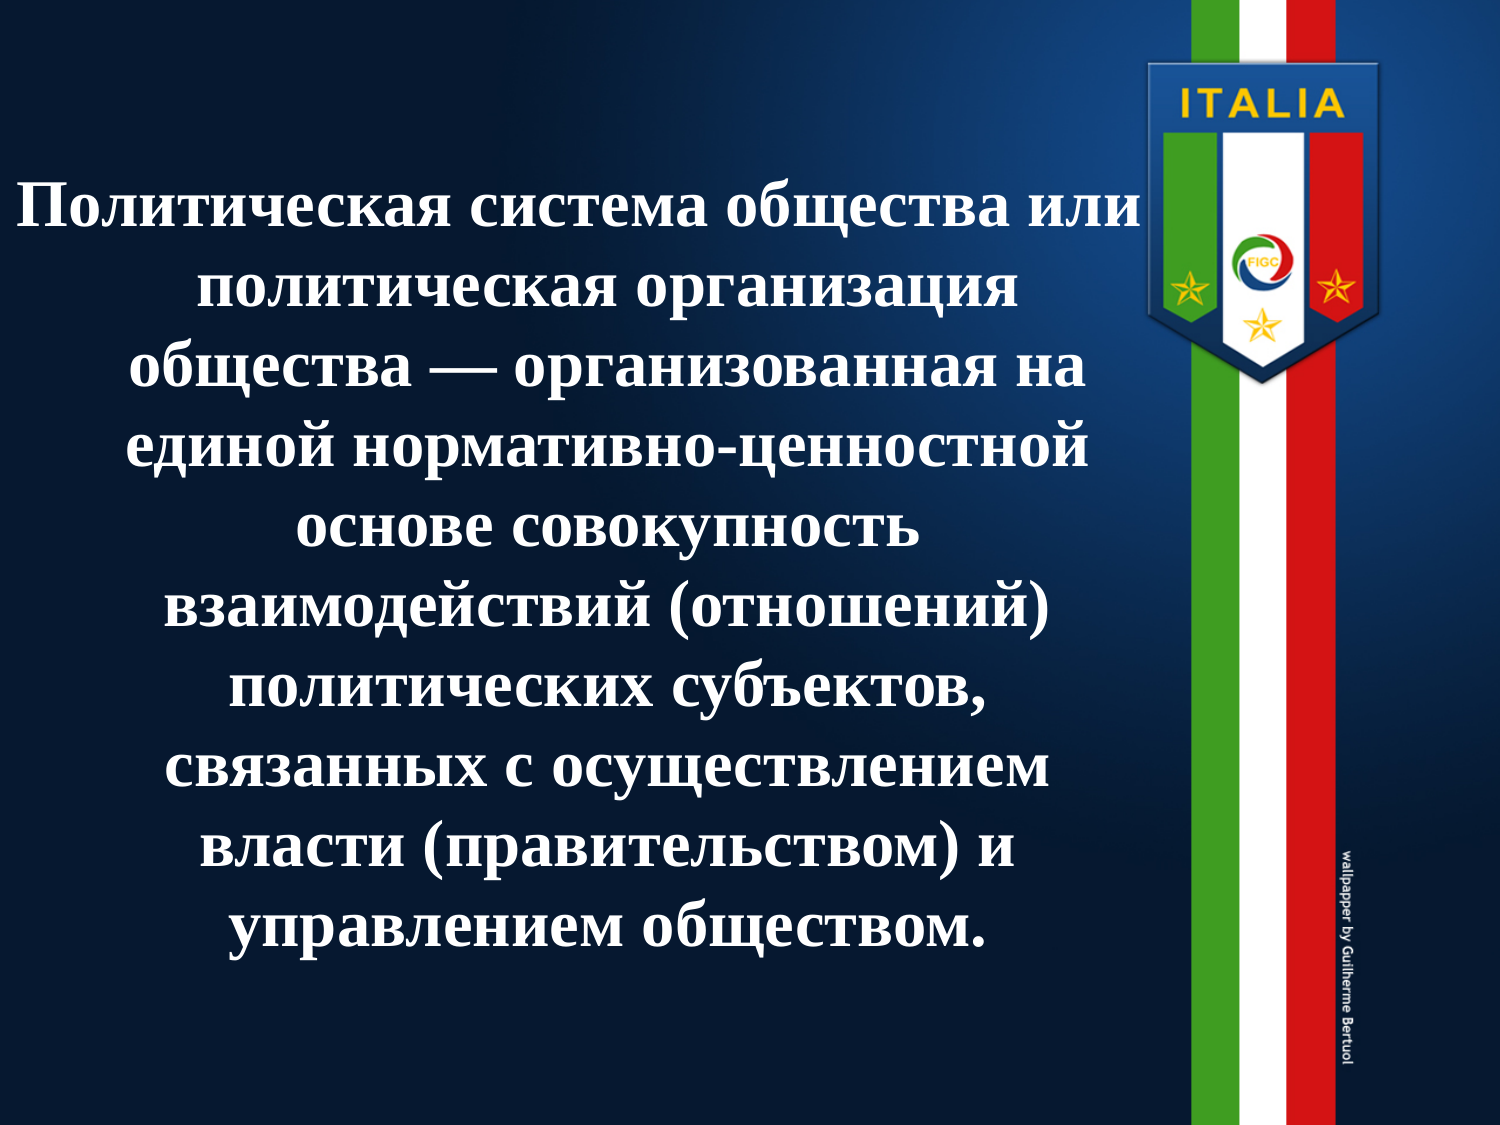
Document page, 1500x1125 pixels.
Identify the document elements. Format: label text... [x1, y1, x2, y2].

picture [0, 0, 1500, 1125]
list Политическая система общества или политическая организация общества — организованная на единой нормативно-ценностной основе совокупность взаимодействий (отношений) политических субъектов, связанных с осуществлением власти (правительством) и управлением обществом. [0, 58, 1161, 1090]
